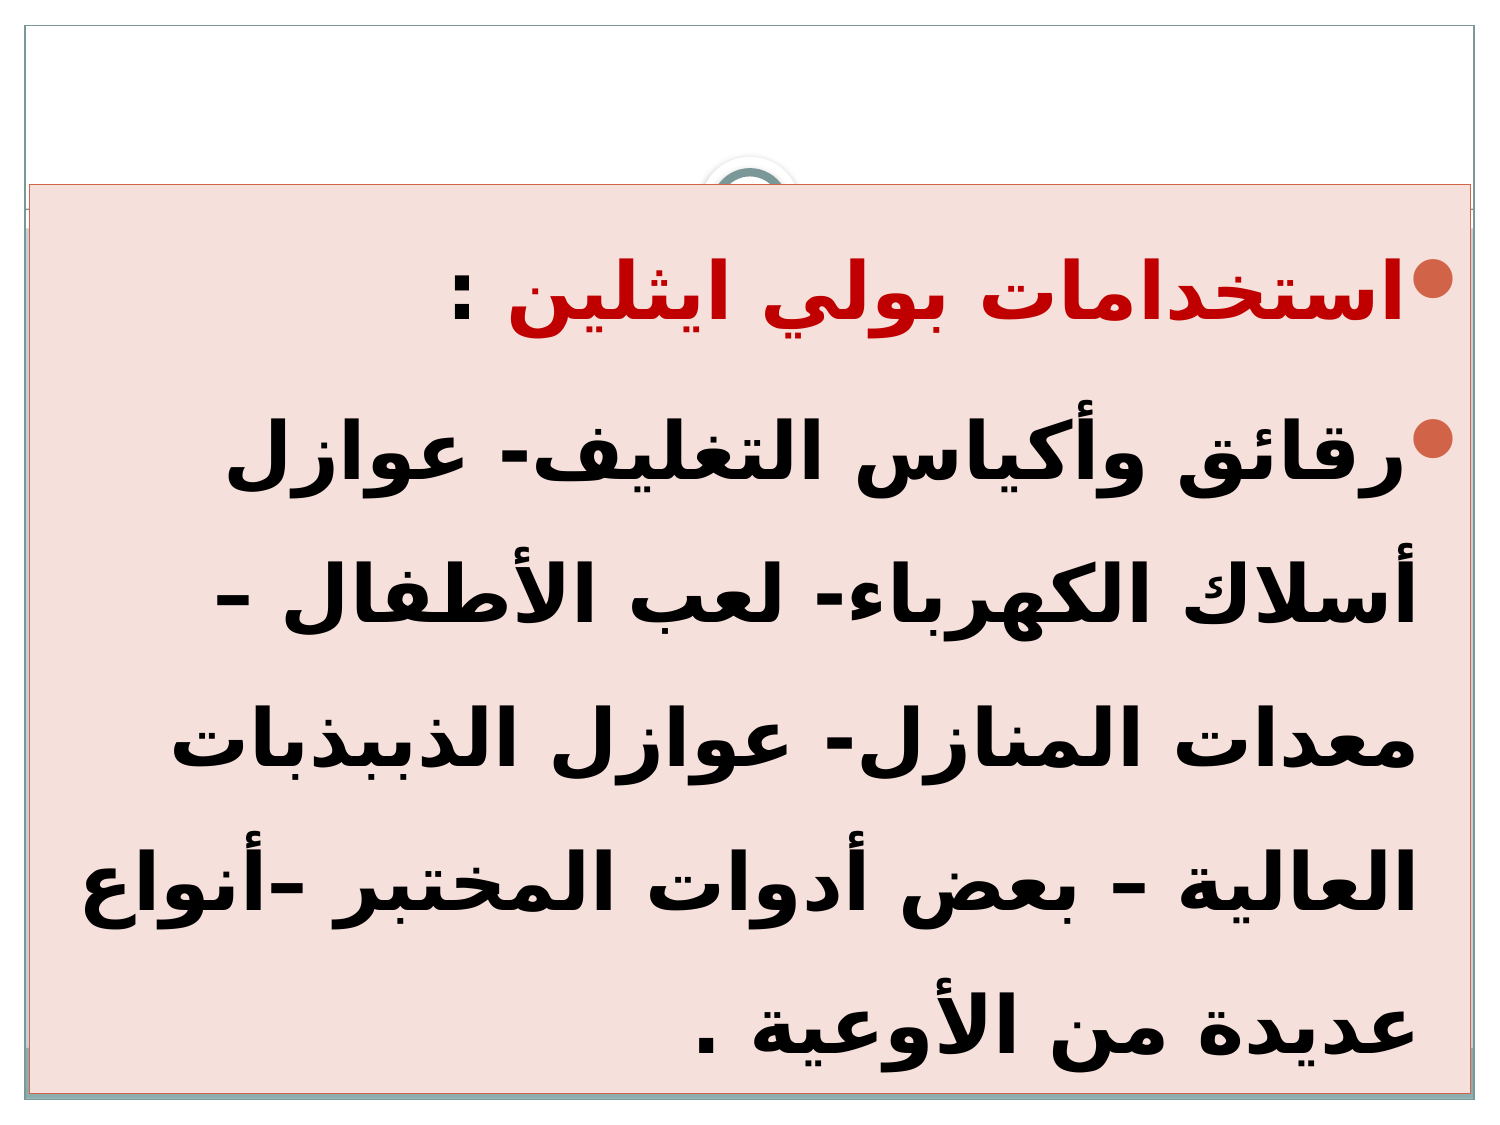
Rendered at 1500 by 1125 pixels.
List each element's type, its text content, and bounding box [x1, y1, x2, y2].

list استخدامات بولي ايثلين : رقائق وأكياس التغليف- عوازل أسلاك الكهرباء- لعب الأطفال – معدات المنازل- عوازل الذببذبات العالية – بعض أدوات المختبر –أنواع عديدة من الأوعية . [29, 184, 1471, 1094]
